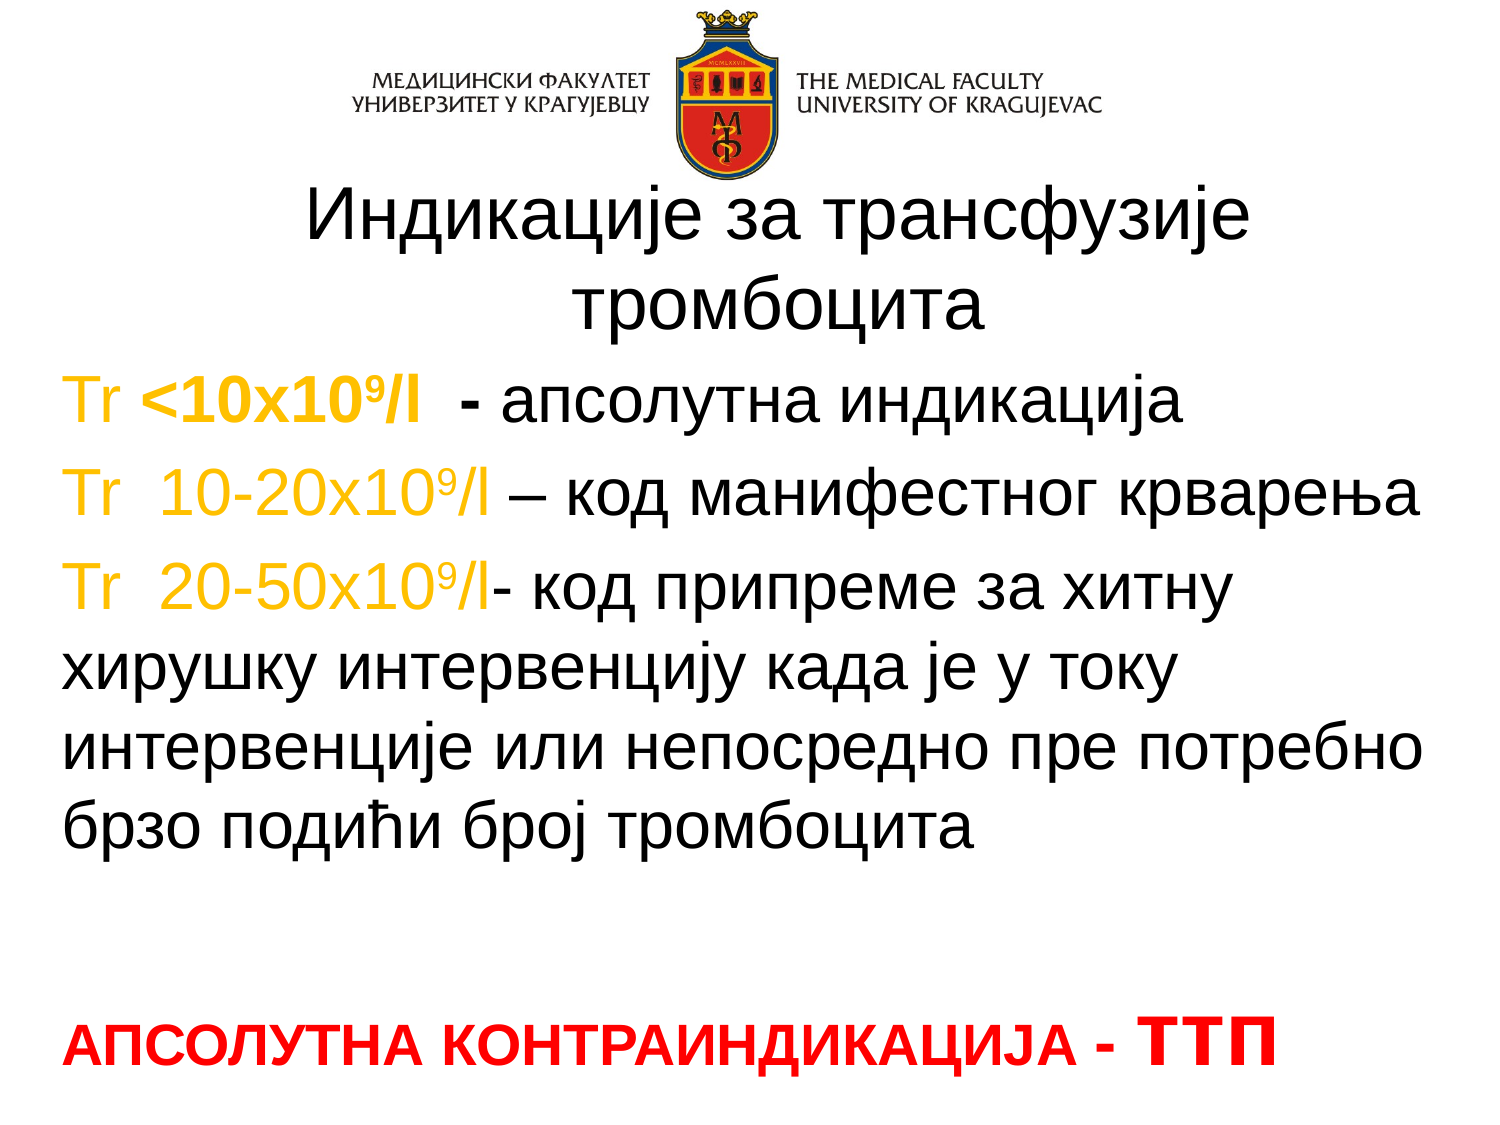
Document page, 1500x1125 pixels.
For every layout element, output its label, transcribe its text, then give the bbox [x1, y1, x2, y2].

picture [328, 0, 1125, 160]
title Индикације за трансфузије тромбоцита [103, 160, 1454, 348]
list Tr <10x109/l - апсолутна индикација Tr 10-20x109/l – код манифестног крварења Tr 20-50x109/l- код припреме за хитну хирушку интервенцију када је у току интервенције или непосредно пре потребно брзо подићи број тромбоцита АПСОЛУТНА КОНТРАИНДИКАЦИЈА - ттп [46, 348, 1454, 1092]
